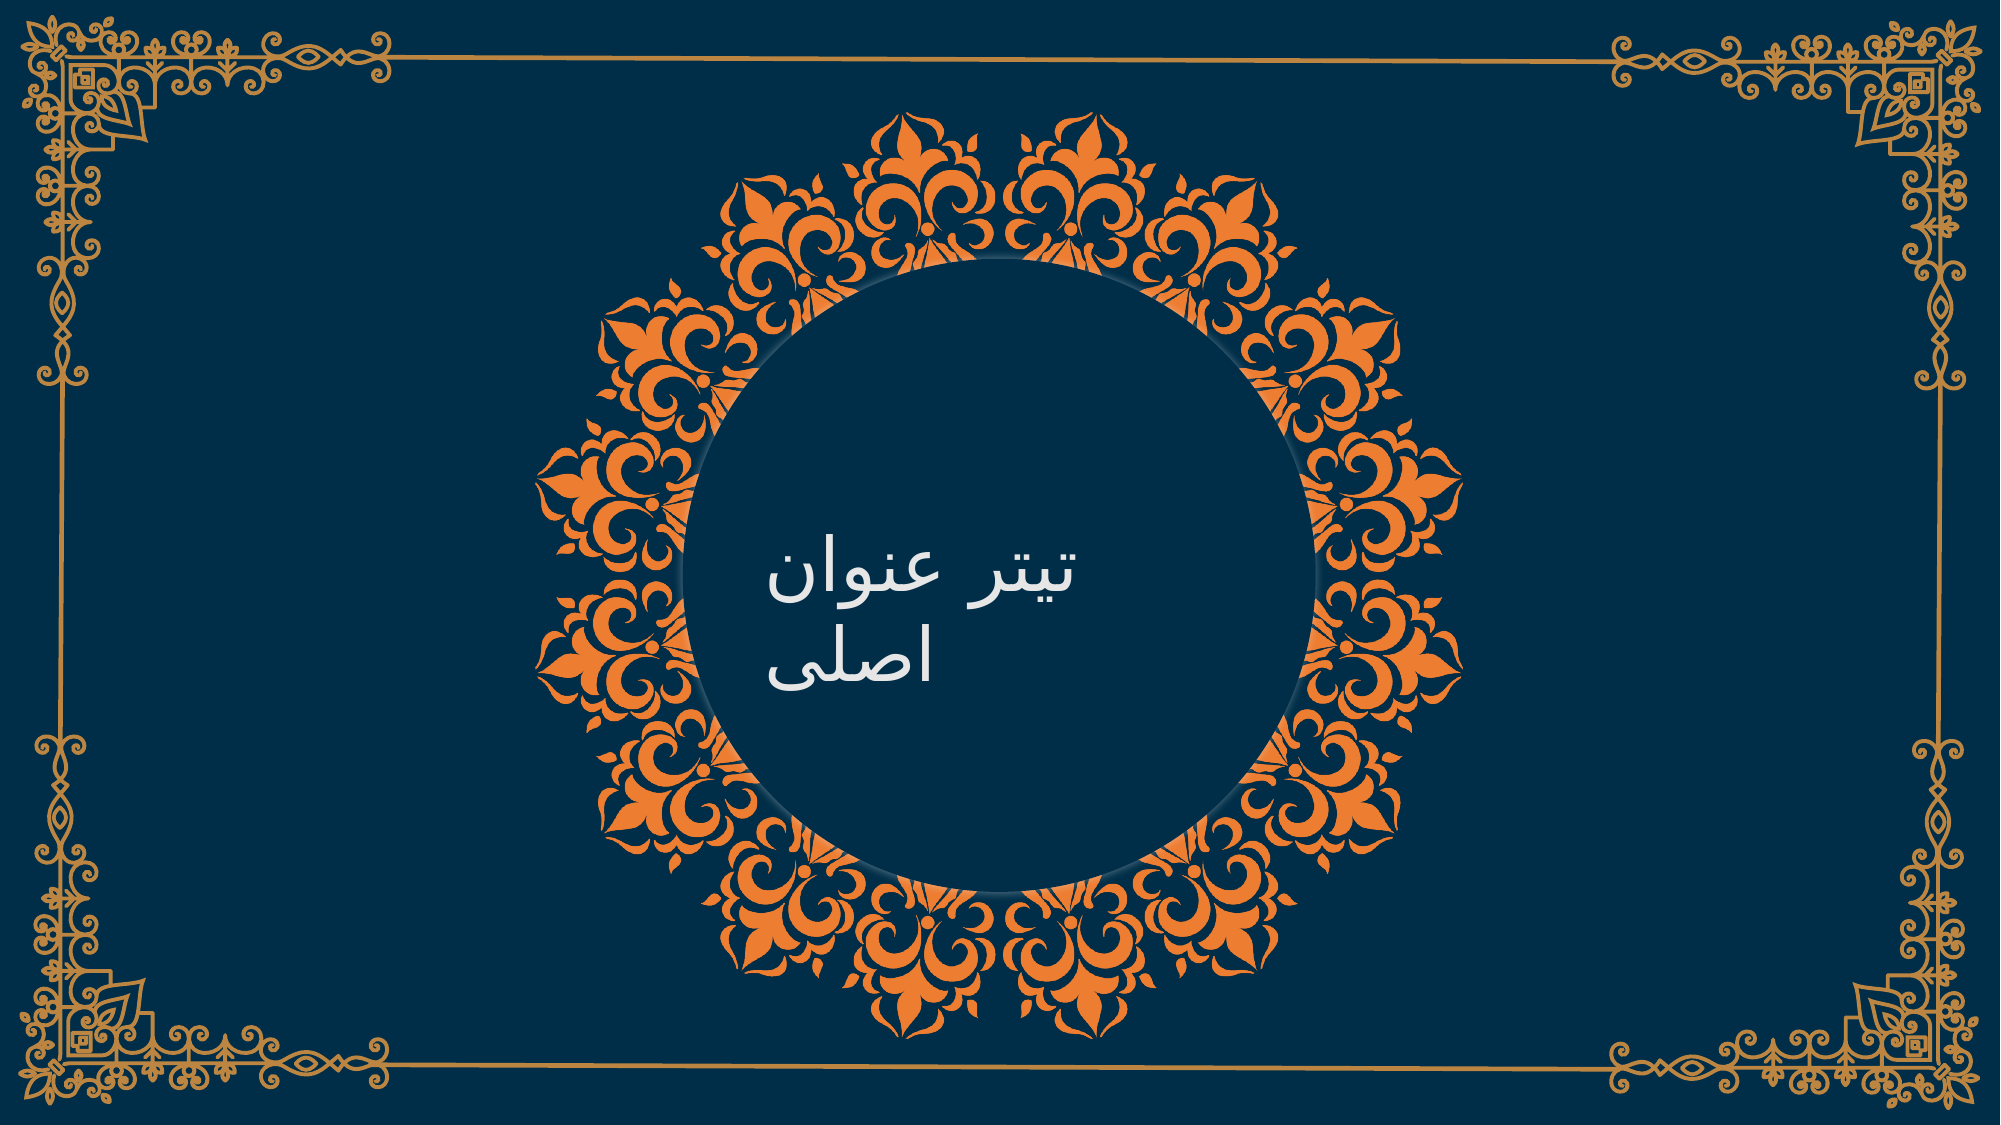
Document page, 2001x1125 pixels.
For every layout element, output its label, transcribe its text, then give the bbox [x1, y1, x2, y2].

picture [535, 112, 1463, 1039]
text_box تیتر عنوان اصلی [749, 509, 1251, 705]
